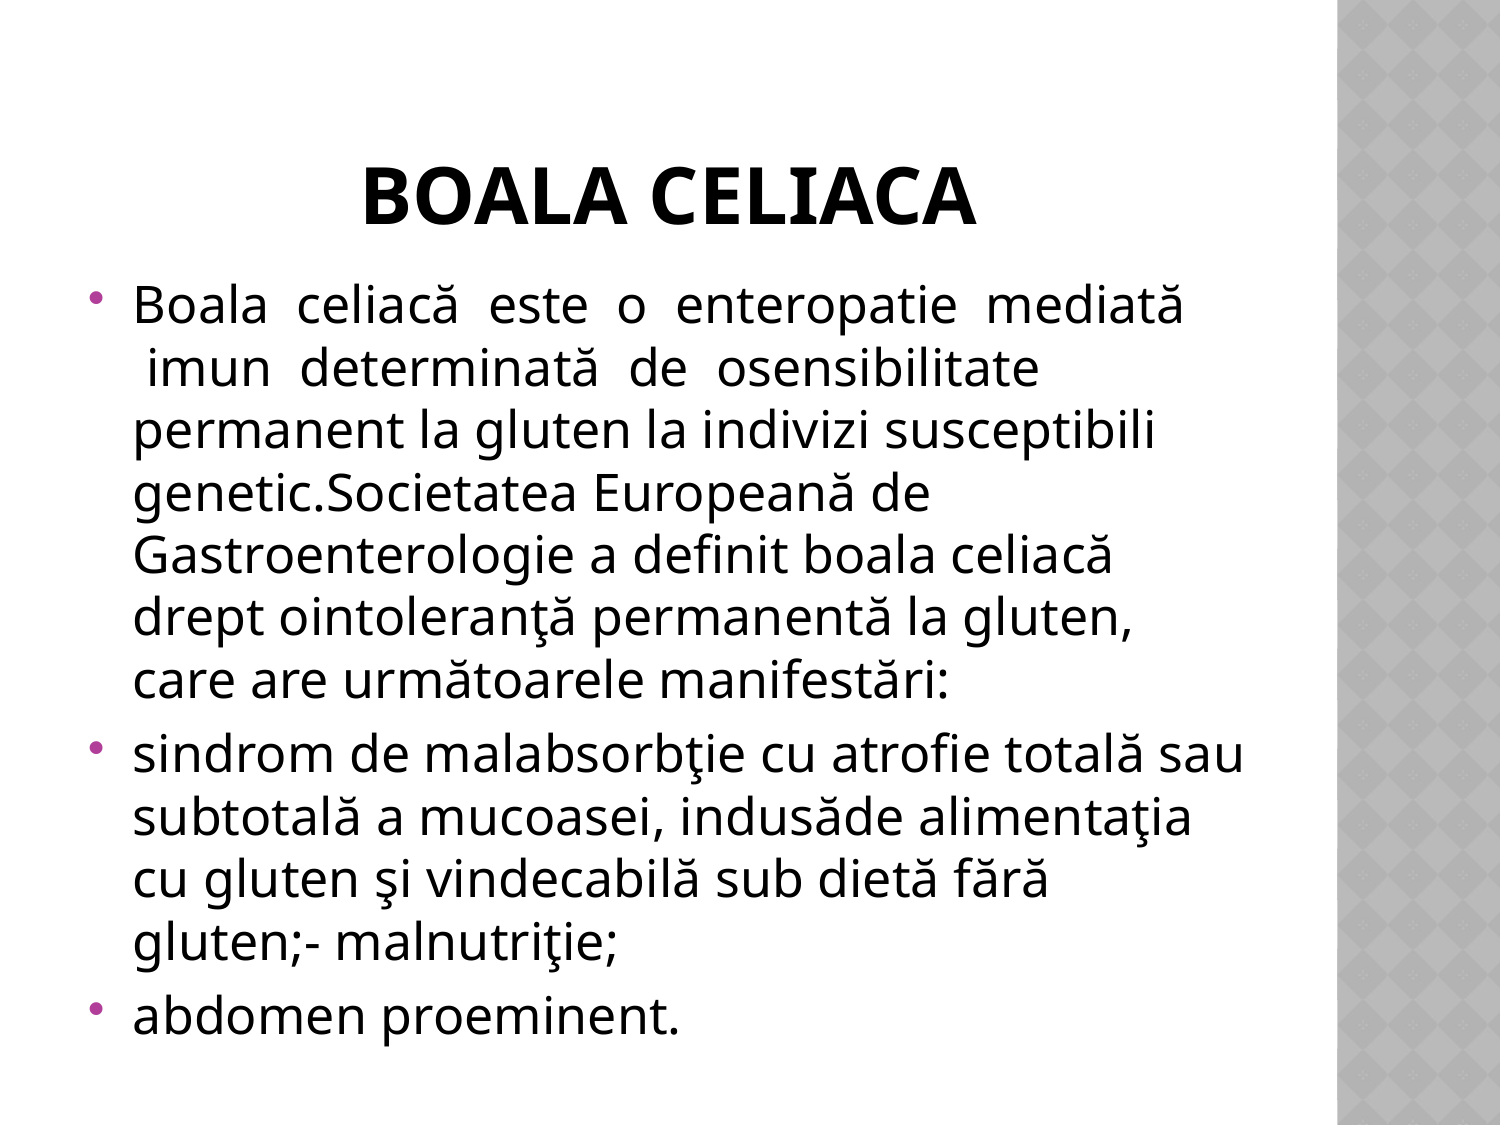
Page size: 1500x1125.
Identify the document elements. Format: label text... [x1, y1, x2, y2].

list Boala celiacă este o enteropatie mediată imun determinată de osensibilitate permanent la gluten la indivizi susceptibili genetic.Societatea Europeană de Gastroenterologie a definit boala celiacă drept ointoleranţă permanentă la gluten, care are următoarele manifestări: sindrom de malabsorbţie cu atrofie totală sau subtotală a mucoasei, indusăde alimentaţia cu gluten şi vindecabilă sub dietă fără gluten;- malnutriţie; abdomen proeminent. [75, 264, 1263, 1059]
title Boala CELIACA [75, 52, 1263, 240]
